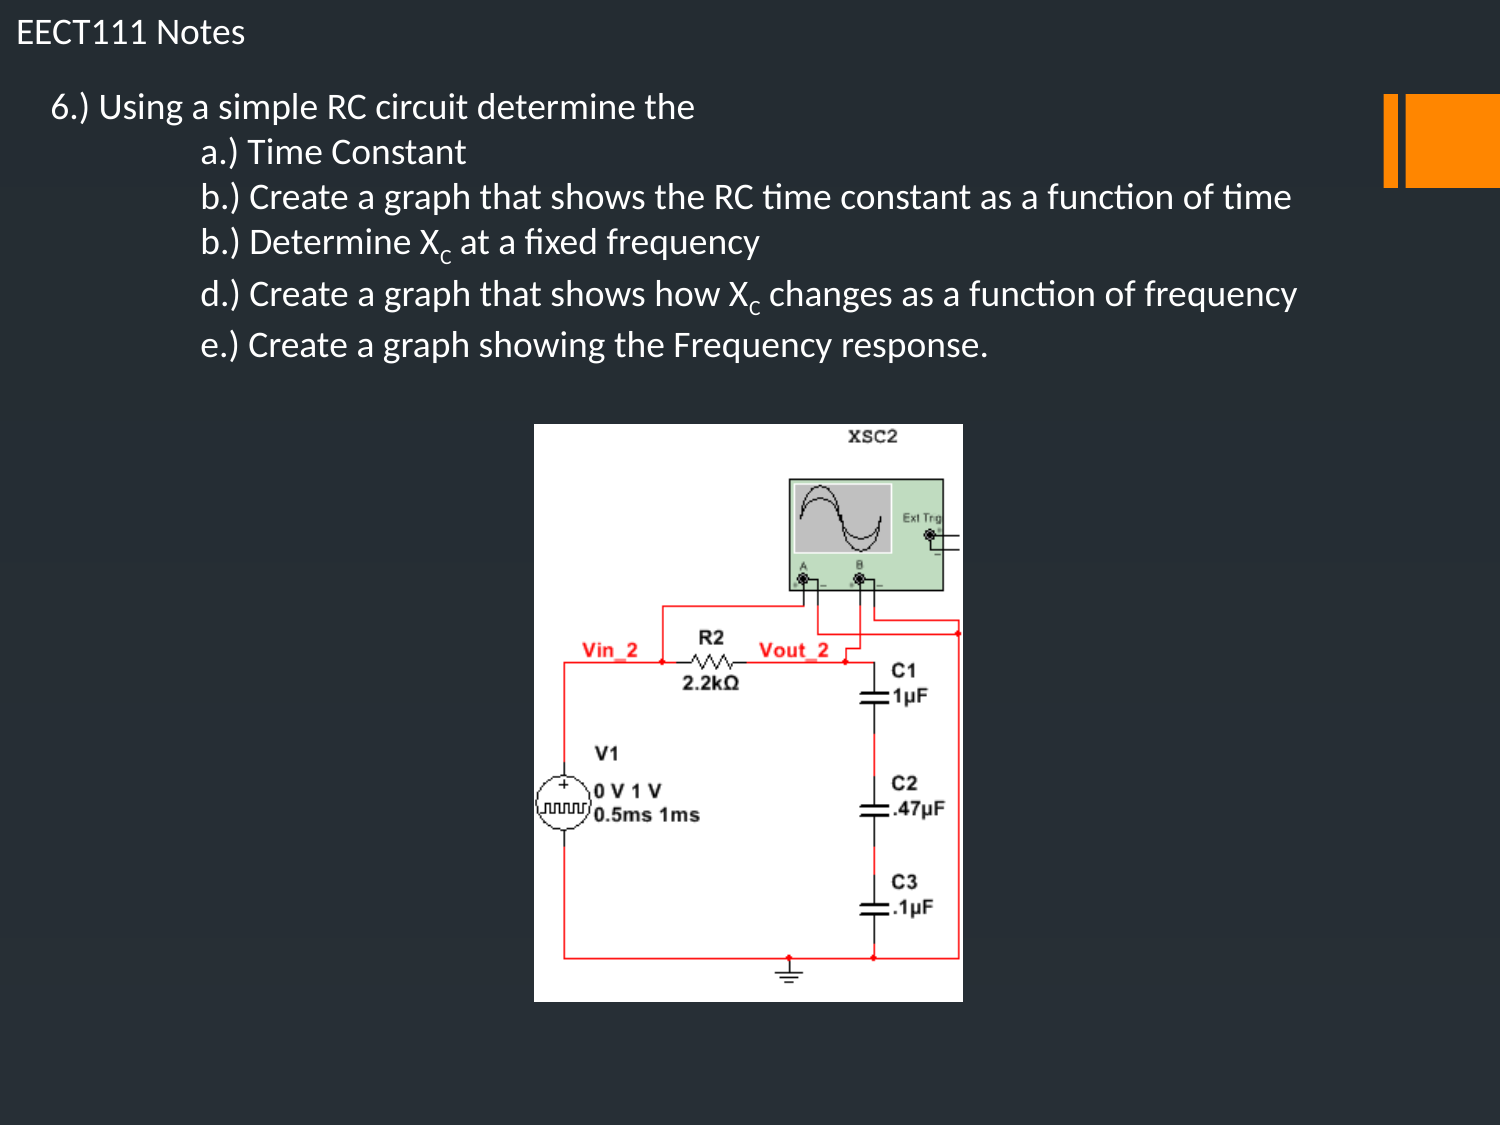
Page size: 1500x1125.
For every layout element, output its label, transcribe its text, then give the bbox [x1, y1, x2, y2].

text_box 6.) Using a simple RC circuit determine the a.) Time Constant b.) Create a graph that shows the RC time constant as a function of time b.) Determine XC at a fixed frequency d.) Create a graph that shows how XC changes as a function of frequency e.) Create a graph showing the Frequency response. [35, 74, 1461, 372]
text_box EECT111 Notes [1, 0, 261, 60]
picture [533, 424, 963, 1003]
